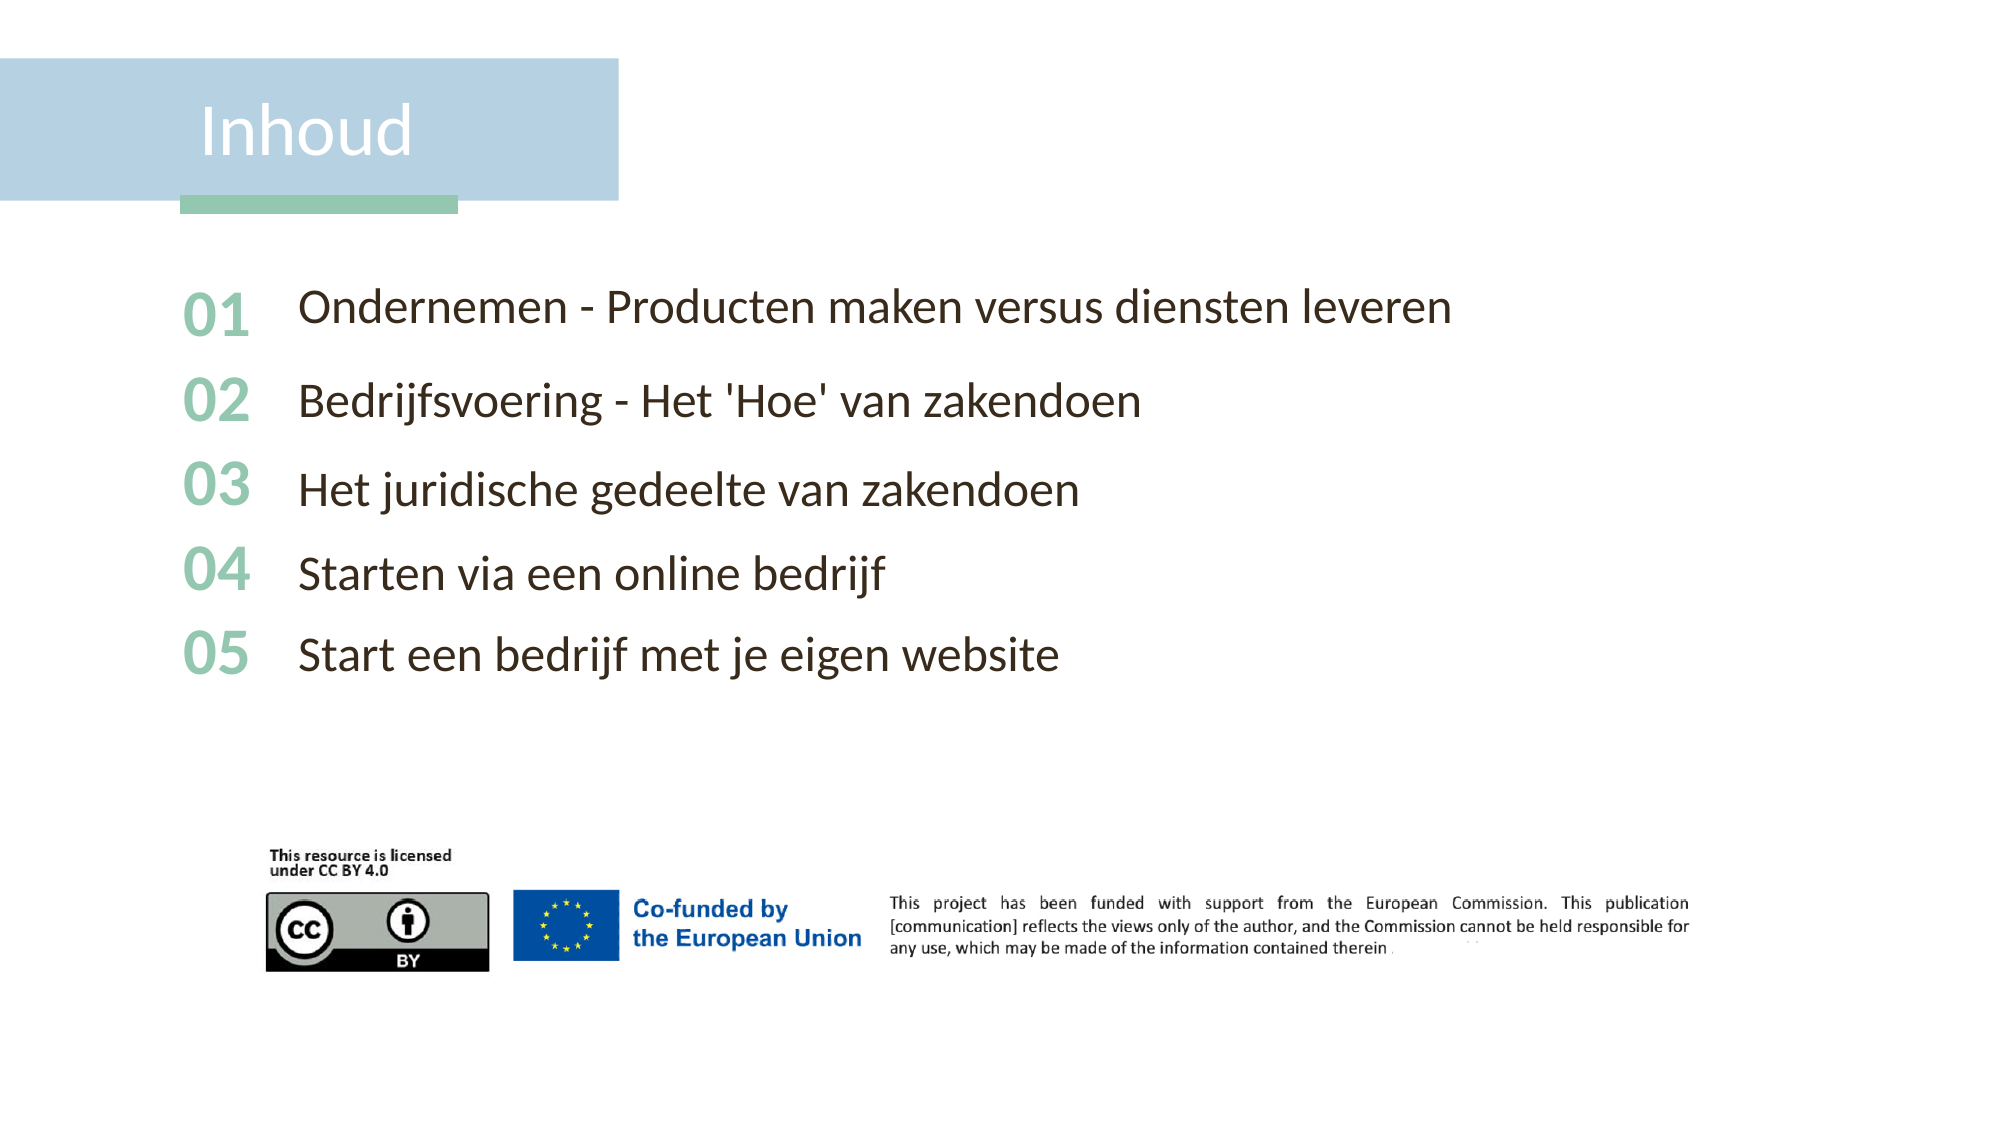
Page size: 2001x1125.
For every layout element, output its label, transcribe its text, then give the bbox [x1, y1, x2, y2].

list Inhoud [184, 72, 593, 191]
picture [237, 816, 1700, 983]
list 04 [168, 540, 284, 597]
list Bedrijfsvoering - Het 'Hoe' van zakendoen [283, 373, 1896, 429]
text_box 05 [168, 624, 284, 681]
list Start een bedrijf met je eigen website [283, 627, 1801, 684]
list Starten via een online bedrijf [283, 541, 1844, 607]
list 01 [168, 287, 284, 343]
list Ondernemen - Producten maken versus diensten leveren [283, 279, 1801, 336]
list 03 [168, 456, 284, 512]
list 02 [168, 371, 284, 428]
text_box Het juridische gedeelte van zakendoen [283, 462, 1801, 518]
